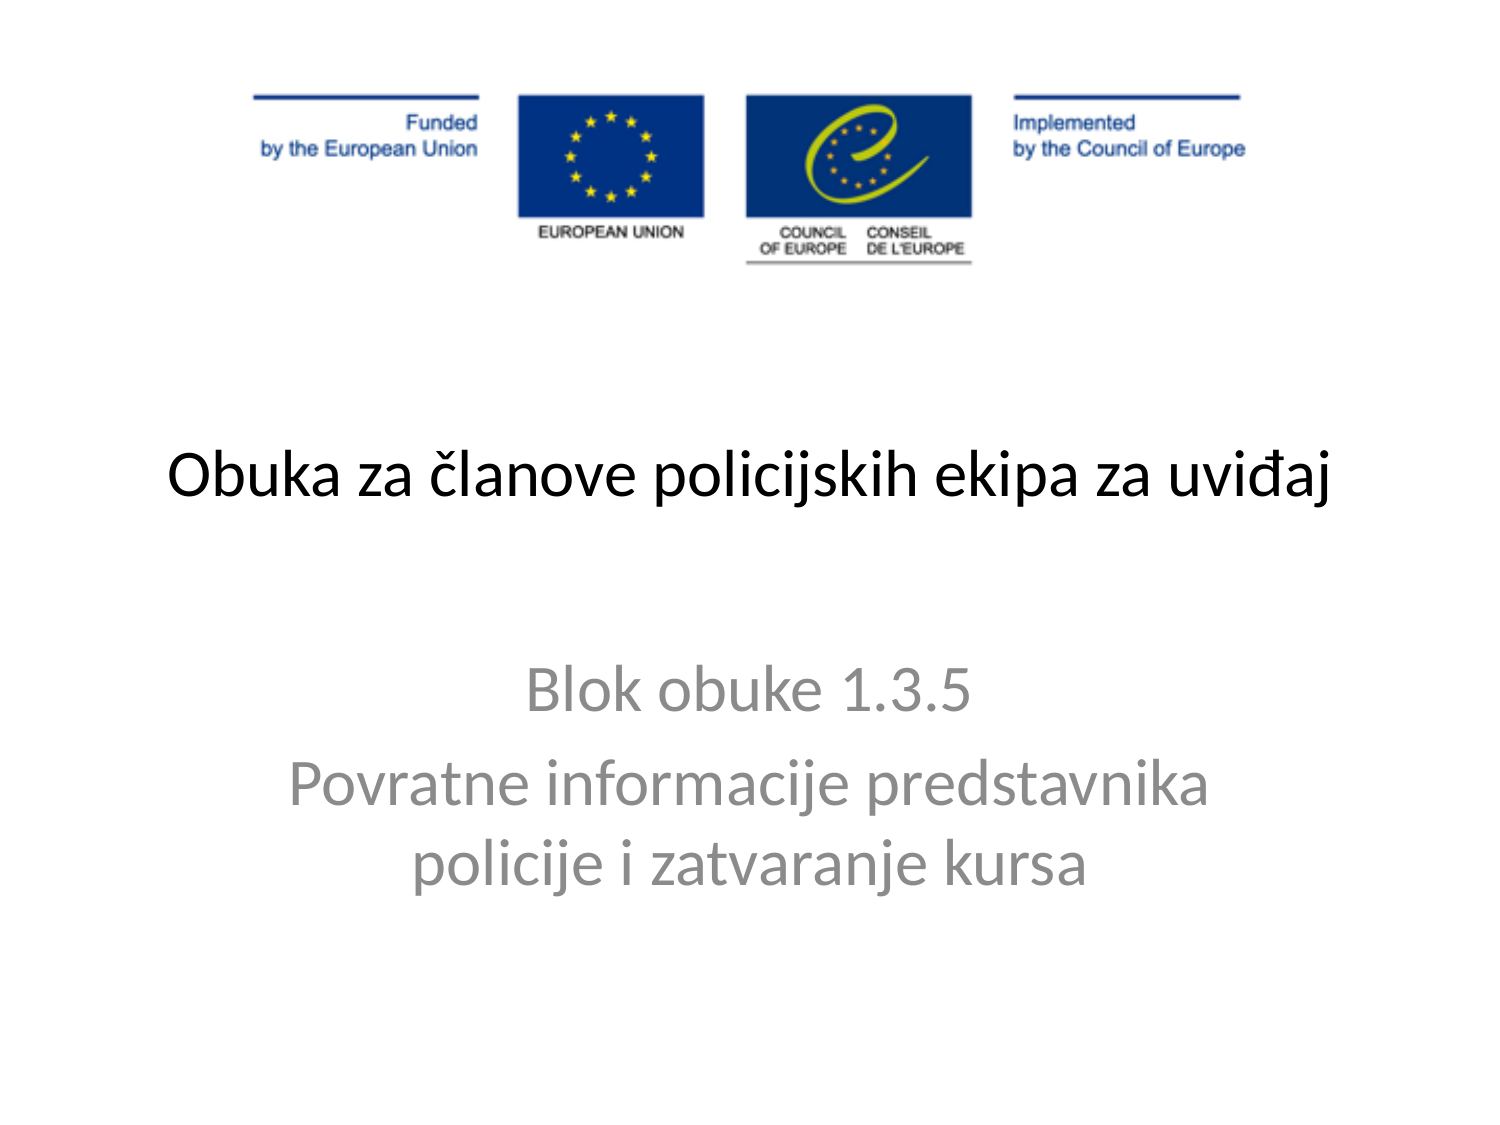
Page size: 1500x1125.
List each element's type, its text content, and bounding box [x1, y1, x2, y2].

subtitle Blok obuke 1.3.5 Povratne informacije predstavnika policije i zatvaranje kursa [224, 637, 1276, 926]
title Obuka za članove policijskih ekipa za uviđaj [112, 349, 1388, 591]
picture [248, 90, 1252, 273]
